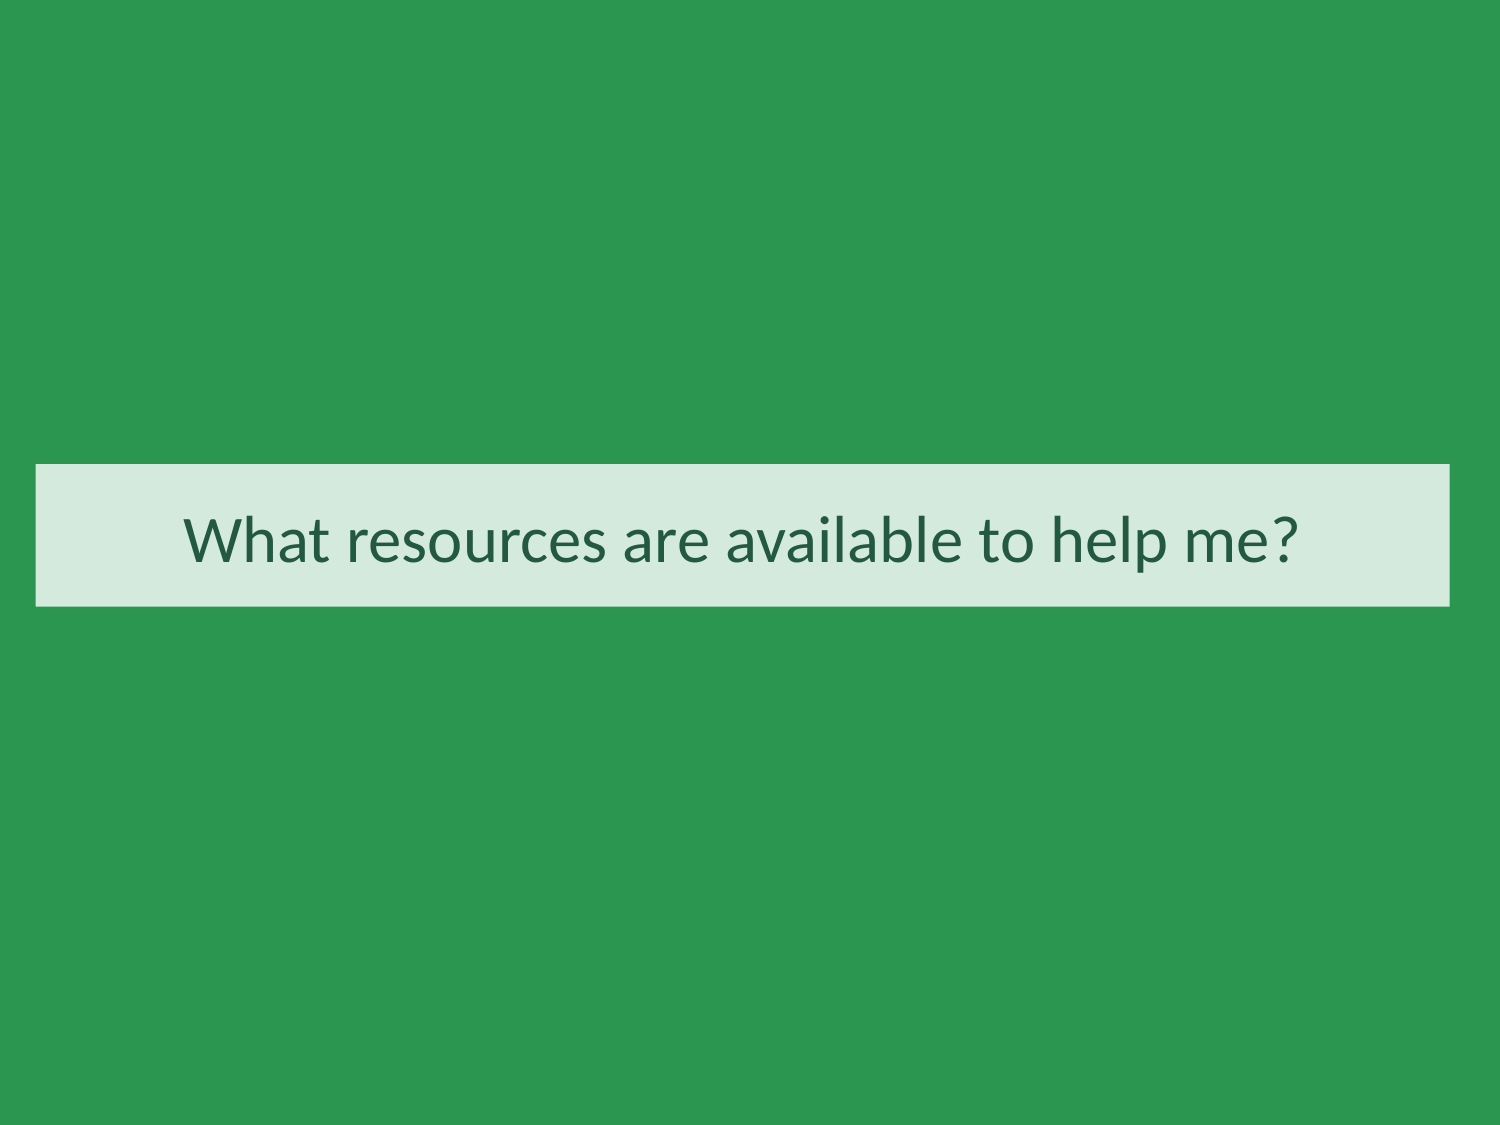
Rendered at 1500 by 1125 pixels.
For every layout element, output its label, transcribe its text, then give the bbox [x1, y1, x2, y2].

title What resources are available to help me? [35, 464, 1450, 607]
